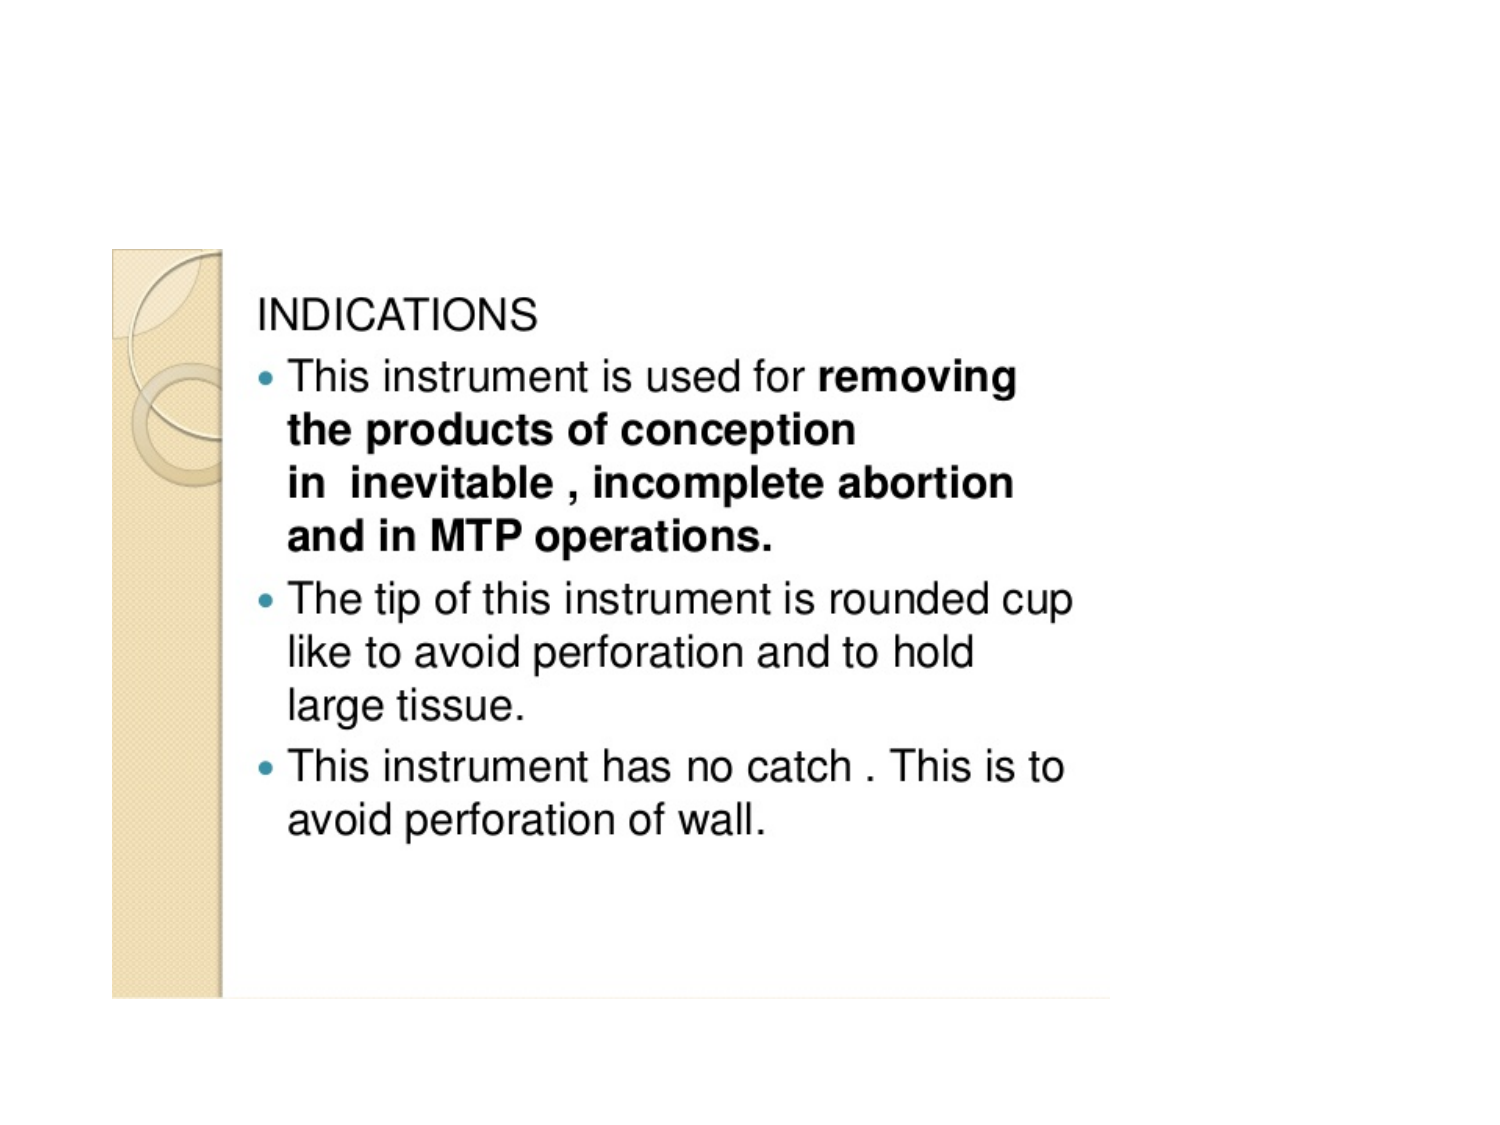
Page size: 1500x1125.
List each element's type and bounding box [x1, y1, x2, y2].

picture [112, 249, 1110, 999]
